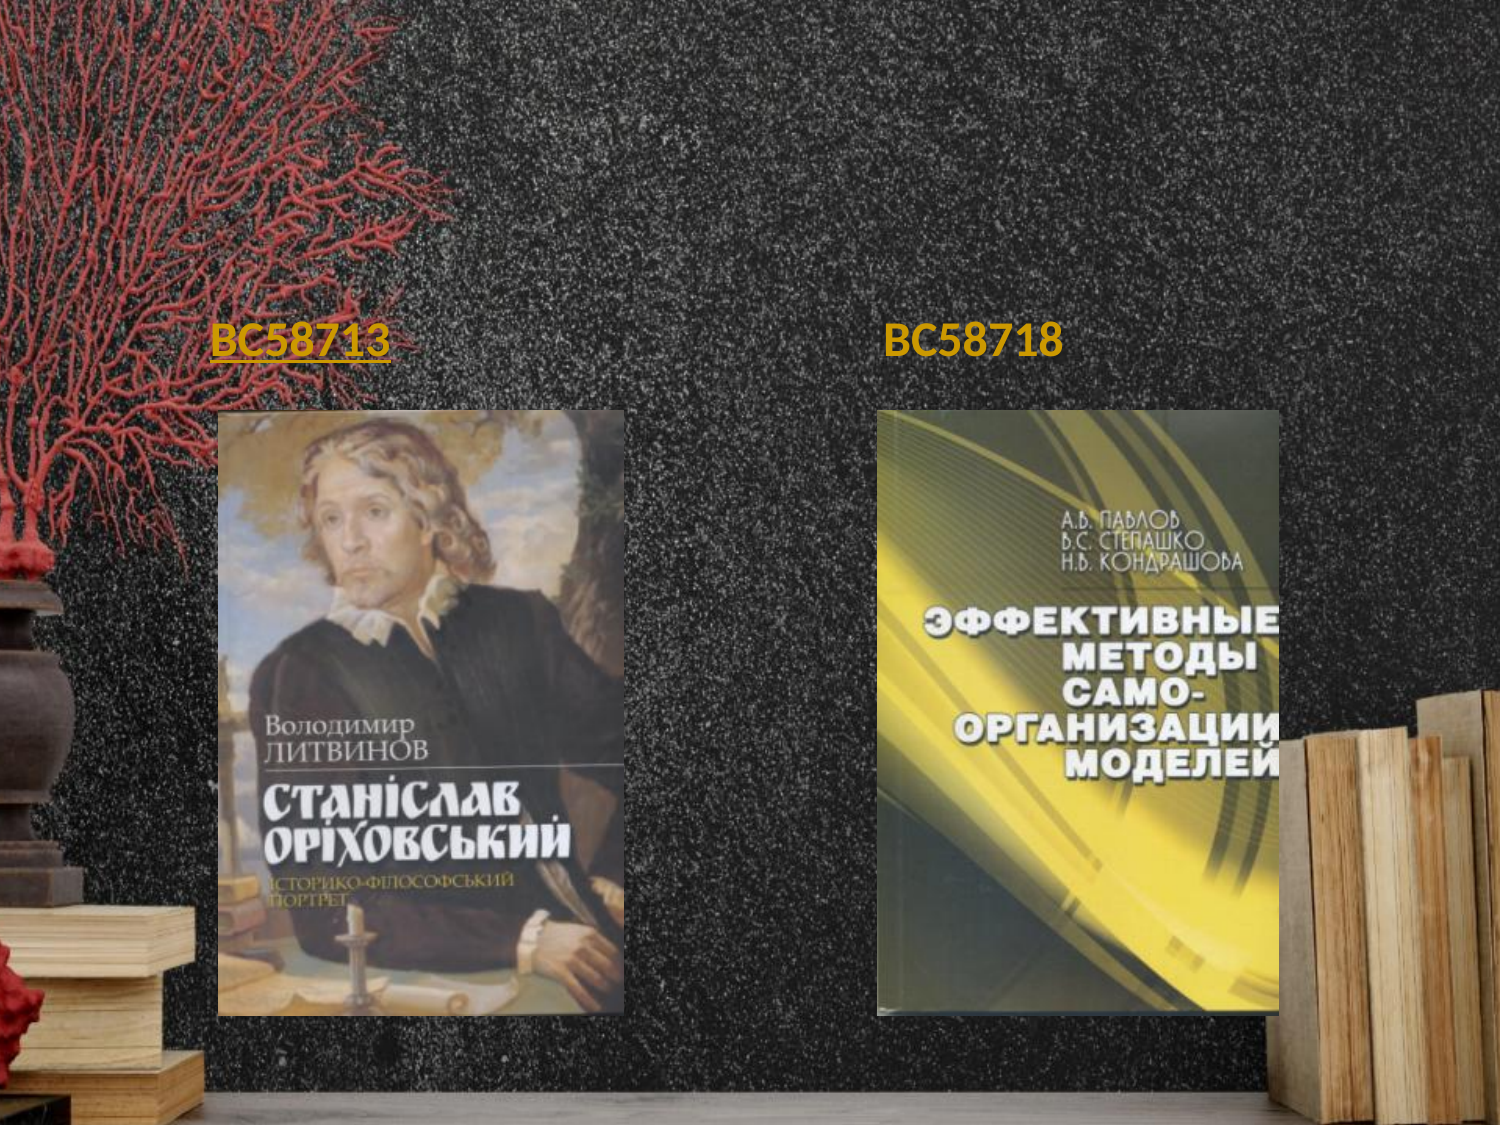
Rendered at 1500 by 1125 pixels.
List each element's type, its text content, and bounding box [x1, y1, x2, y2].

picture [0, 0, 1500, 1125]
list ВС58718 [868, 251, 1425, 375]
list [218, 410, 624, 1016]
list ВС58713 [194, 251, 738, 375]
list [877, 410, 1279, 1016]
